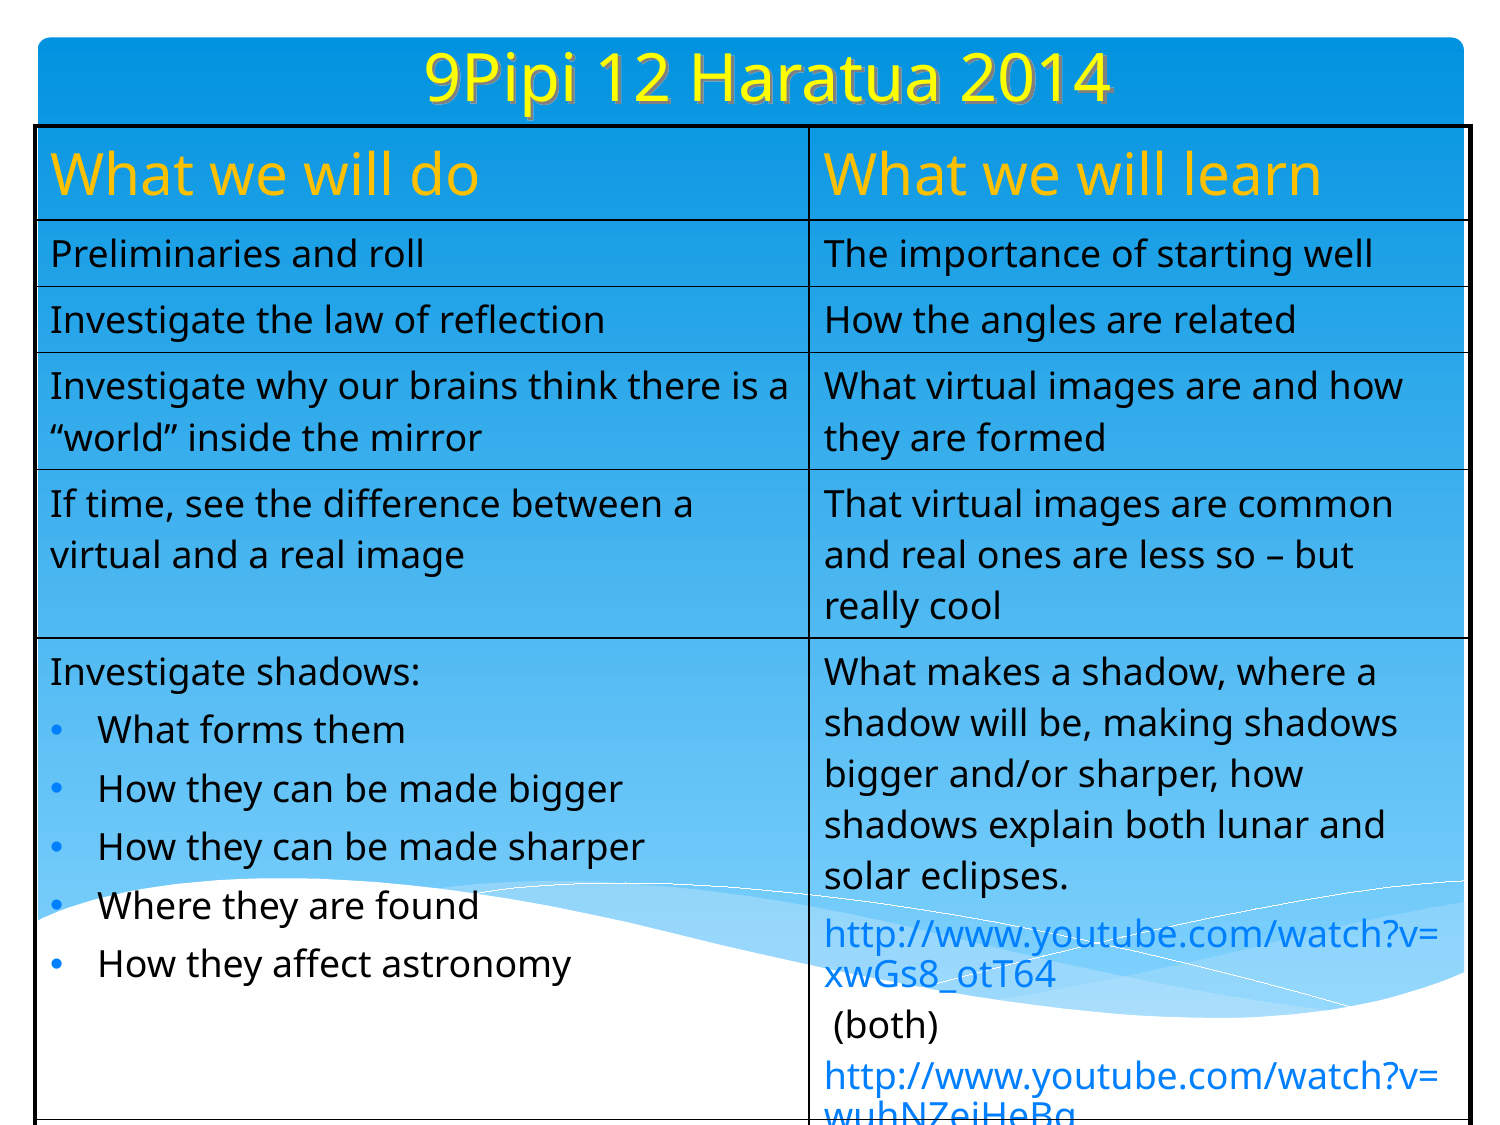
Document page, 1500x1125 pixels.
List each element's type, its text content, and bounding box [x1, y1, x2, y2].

table_cell How the angles are related [810, 287, 1468, 352]
table_cell What virtual images are and how they are formed [810, 353, 1468, 469]
table_cell Investigate the law of reflection [37, 287, 808, 352]
table_cell If time, see the difference between a virtual and a real image [37, 470, 808, 637]
table_cell The importance of starting well [810, 221, 1468, 286]
table_cell Preliminaries and roll [37, 221, 808, 286]
table_cell If time, investigate curved mirrors [37, 1120, 808, 1125]
table_cell What makes a shadow, where a shadow will be, making shadows bigger and/or sharper, how shadows explain both lunar and solar eclipses. http://www.youtube.com/watch?v=xwGs8_otT64 (both) http://www.youtube.com/watch?v=wuhNZejHeBg (lunar) [810, 639, 1468, 1119]
table_header What we will do [37, 128, 808, 219]
table_header What we will learn [810, 128, 1468, 219]
table_cell Investigate why our brains think there is a “world” inside the mirror [37, 353, 808, 469]
table_cell That virtual images are common and real ones are less so – but really cool [810, 470, 1468, 637]
table_cell What curved mirrors do to light, why this happens and what sort of image this will make. [810, 1120, 1468, 1125]
table_cell Investigate shadows: What forms them How they can be made bigger How they can be made sharper Where they are found How they affect astronomy [37, 639, 808, 1119]
text_box 9Pipi 12 Haratua 2014 [162, 24, 1375, 124]
